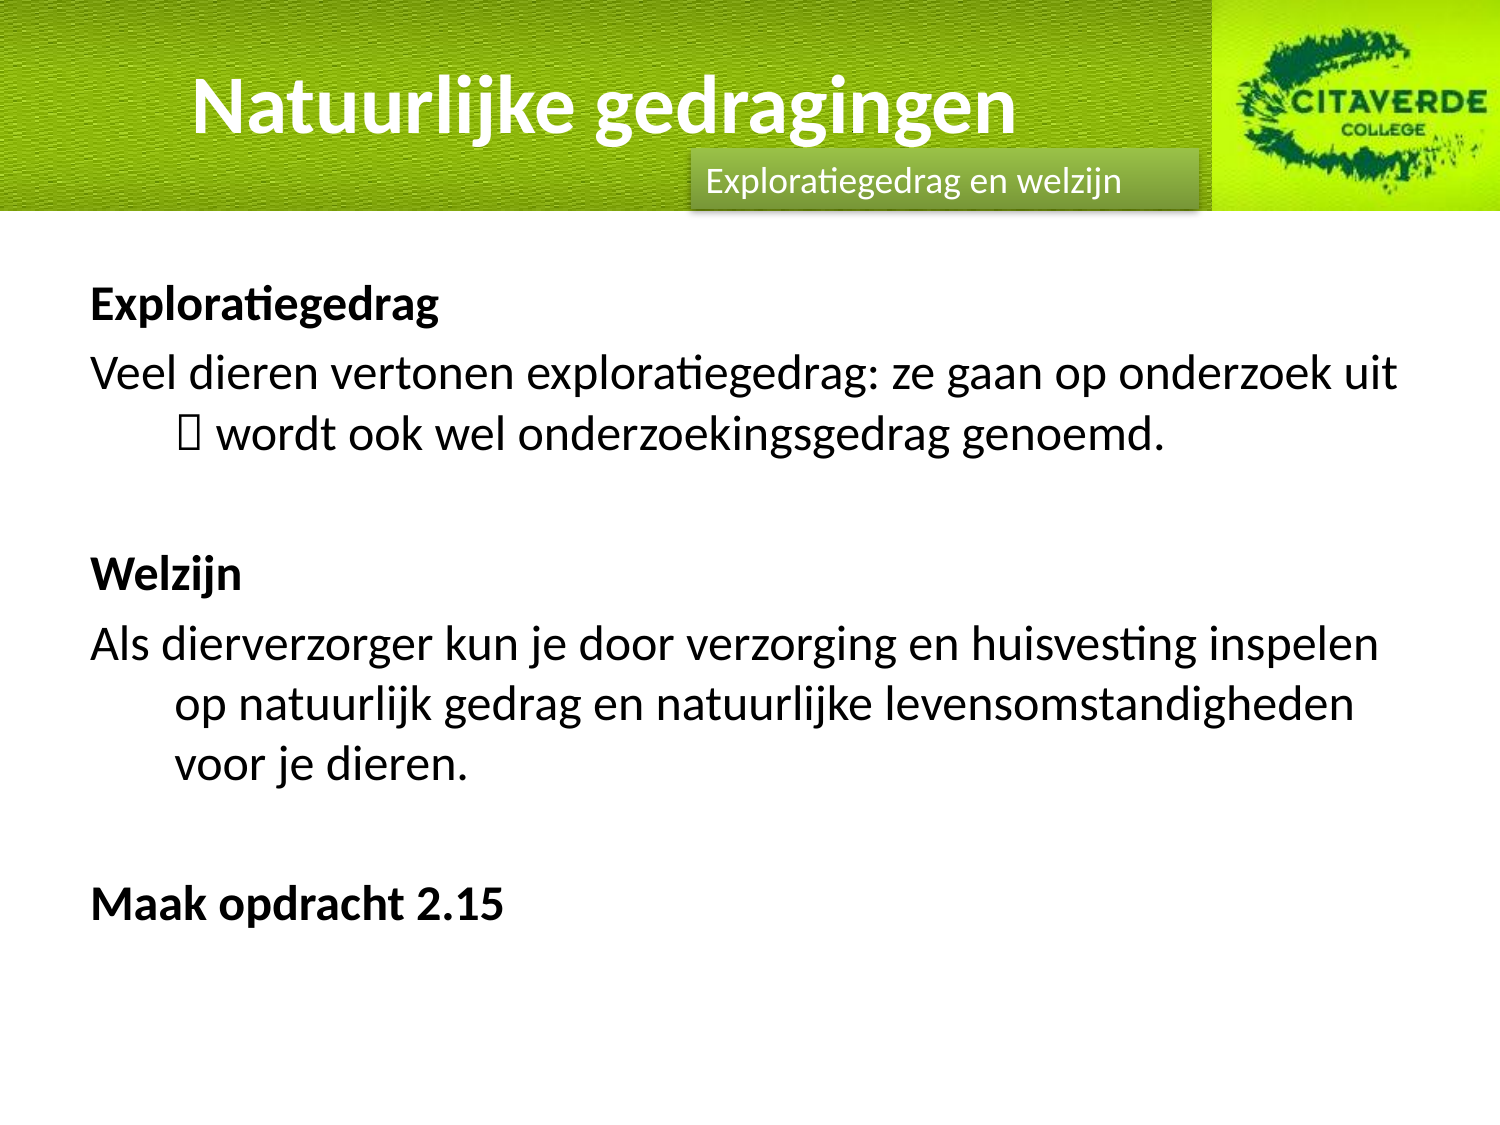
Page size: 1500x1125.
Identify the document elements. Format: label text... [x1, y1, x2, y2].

list Exploratiegedrag Veel dieren vertonen exploratiegedrag: ze gaan op onderzoek uit  wordt ook wel onderzoekingsgedrag genoemd. Welzijn Als dierverzorger kun je door verzorging en huisvesting inspelen op natuurlijk gedrag en natuurlijke levensomstandigheden voor je dieren. Maak opdracht 2.15 [74, 262, 1426, 1095]
picture [0, 0, 1500, 212]
